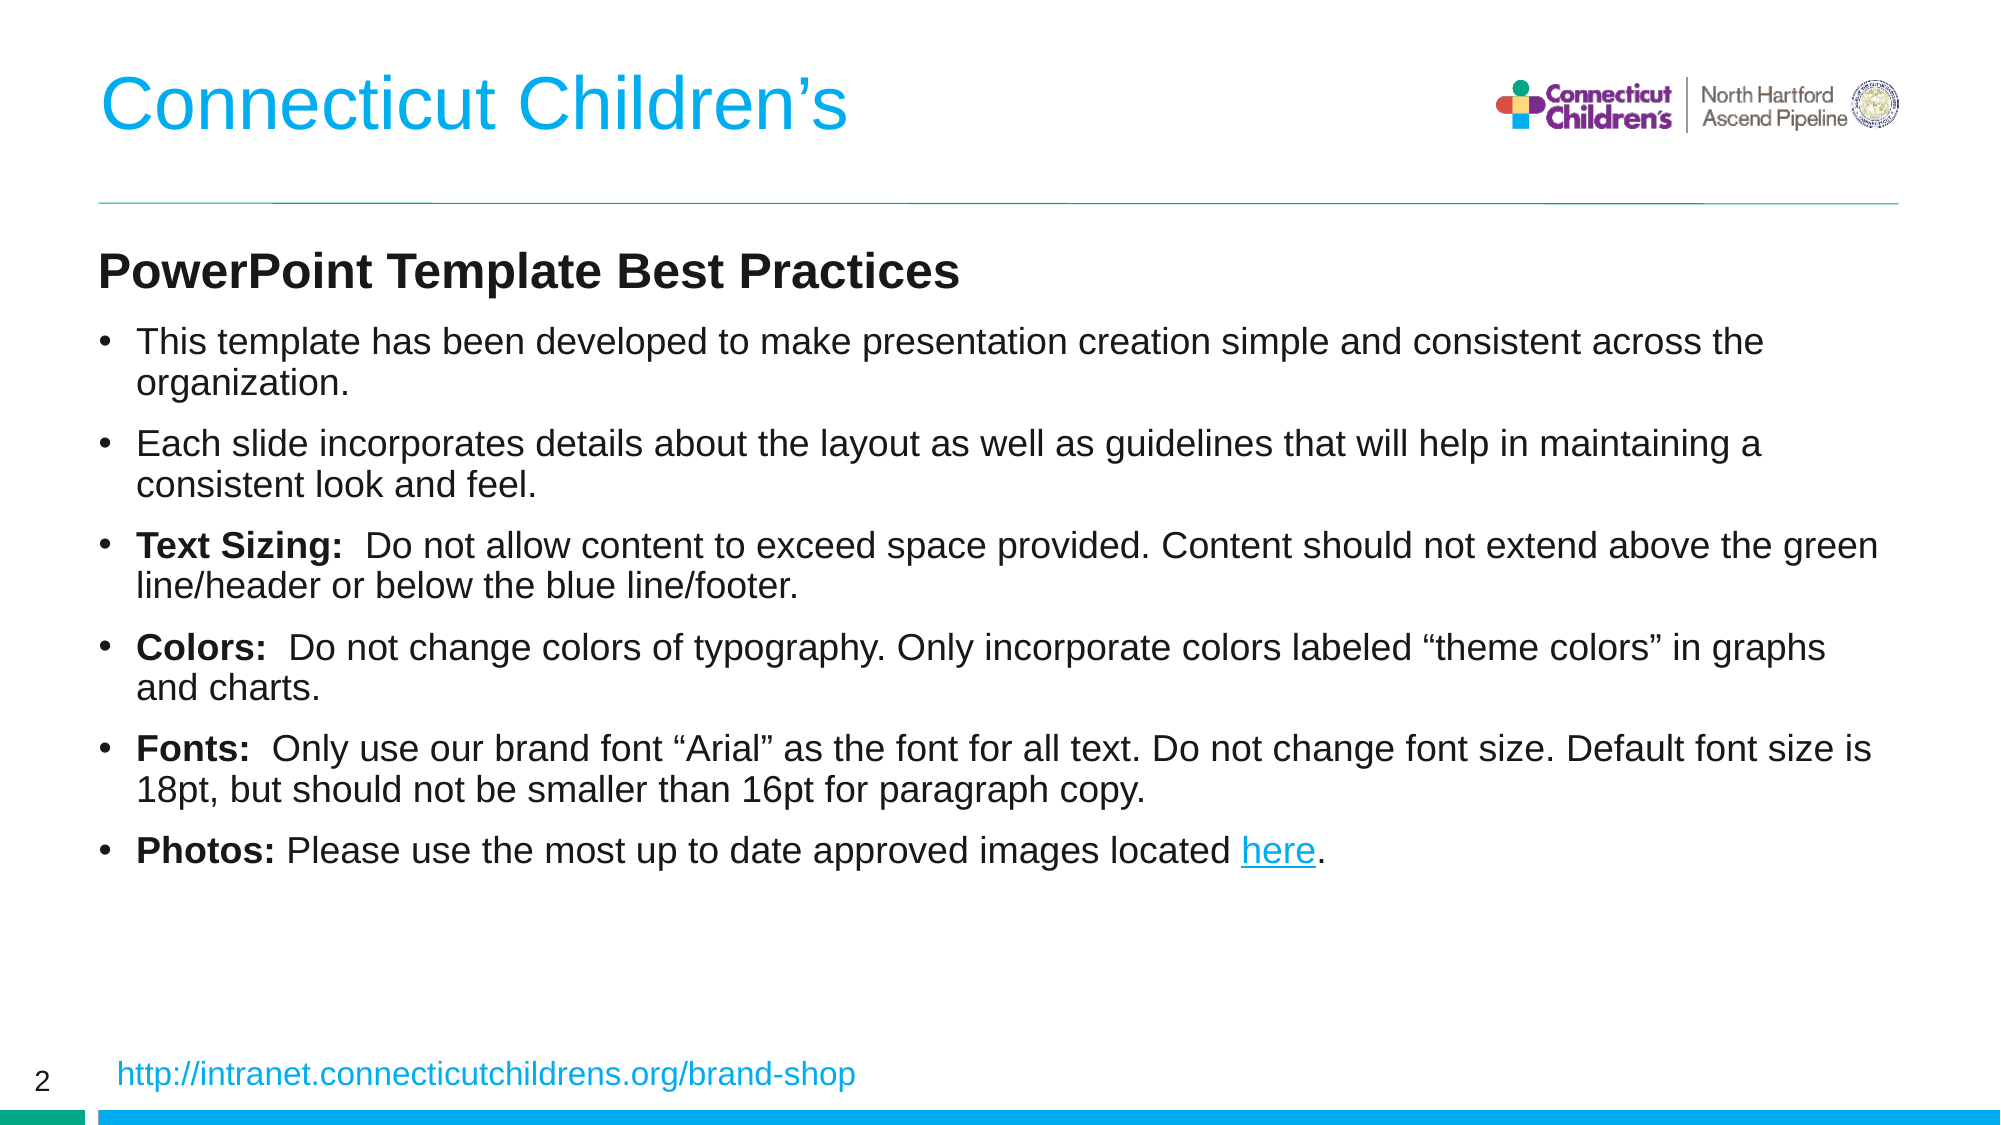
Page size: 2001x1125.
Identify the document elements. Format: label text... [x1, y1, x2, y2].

list PowerPoint Template Best Practices [97, 238, 1899, 297]
text_box http://intranet.connecticutchildrens.org/brand-shop [102, 1044, 873, 1100]
list This template has been developed to make presentation creation simple and consistent across the organization. Each slide incorporates details about the layout as well as guidelines that will help in maintaining a consistent look and feel. Text Sizing: Do not allow content to exceed space provided. Content should not extend above the green line/header or below the blue line/footer. Colors: Do not change colors of typography. Only incorporate colors labeled “theme colors” in graphs and charts. Fonts: Only use our brand font “Arial” as the font for all text. Do not change font size. Default font size is 18pt, but should not be smaller than 16pt for paragraph copy. Photos: Please use the most up to date approved images located here. [98, 314, 1899, 1040]
slide_number 2 [0, 1050, 85, 1110]
picture [1498, 77, 1899, 133]
title Connecticut Children’s [98, 23, 1498, 187]
